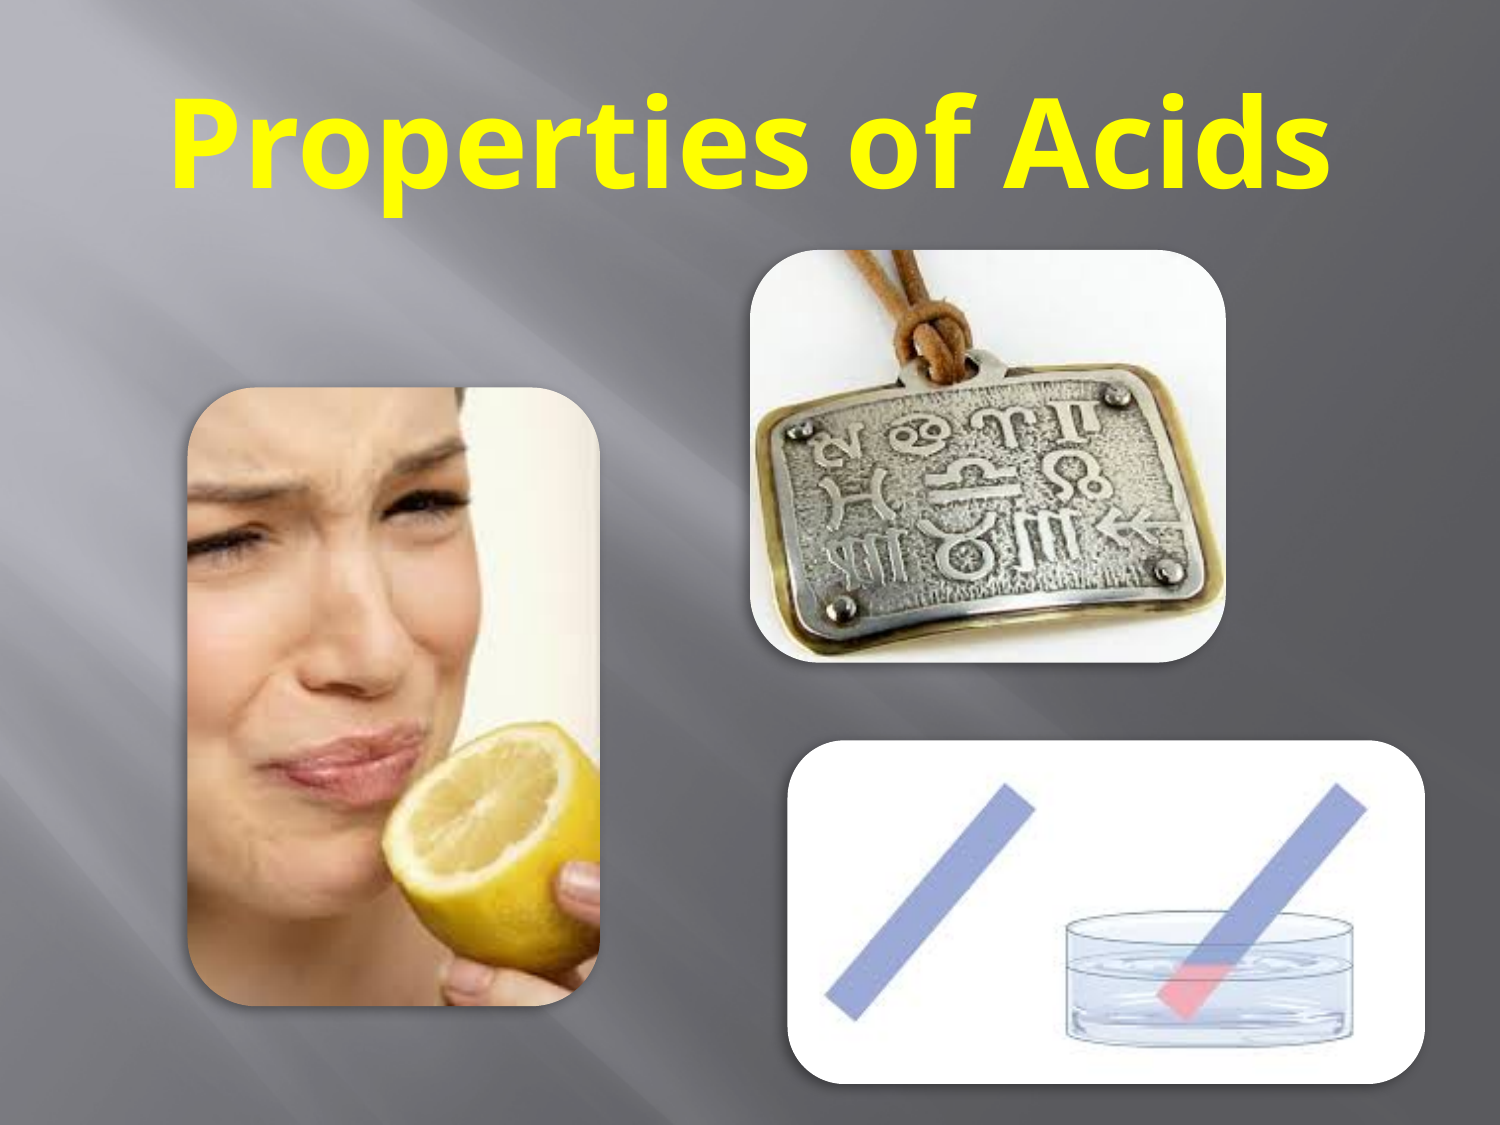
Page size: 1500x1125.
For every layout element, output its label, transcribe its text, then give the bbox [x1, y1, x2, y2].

picture [749, 249, 1227, 663]
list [187, 387, 601, 1007]
picture [787, 740, 1426, 1085]
title Properties of Acids [75, 45, 1425, 233]
